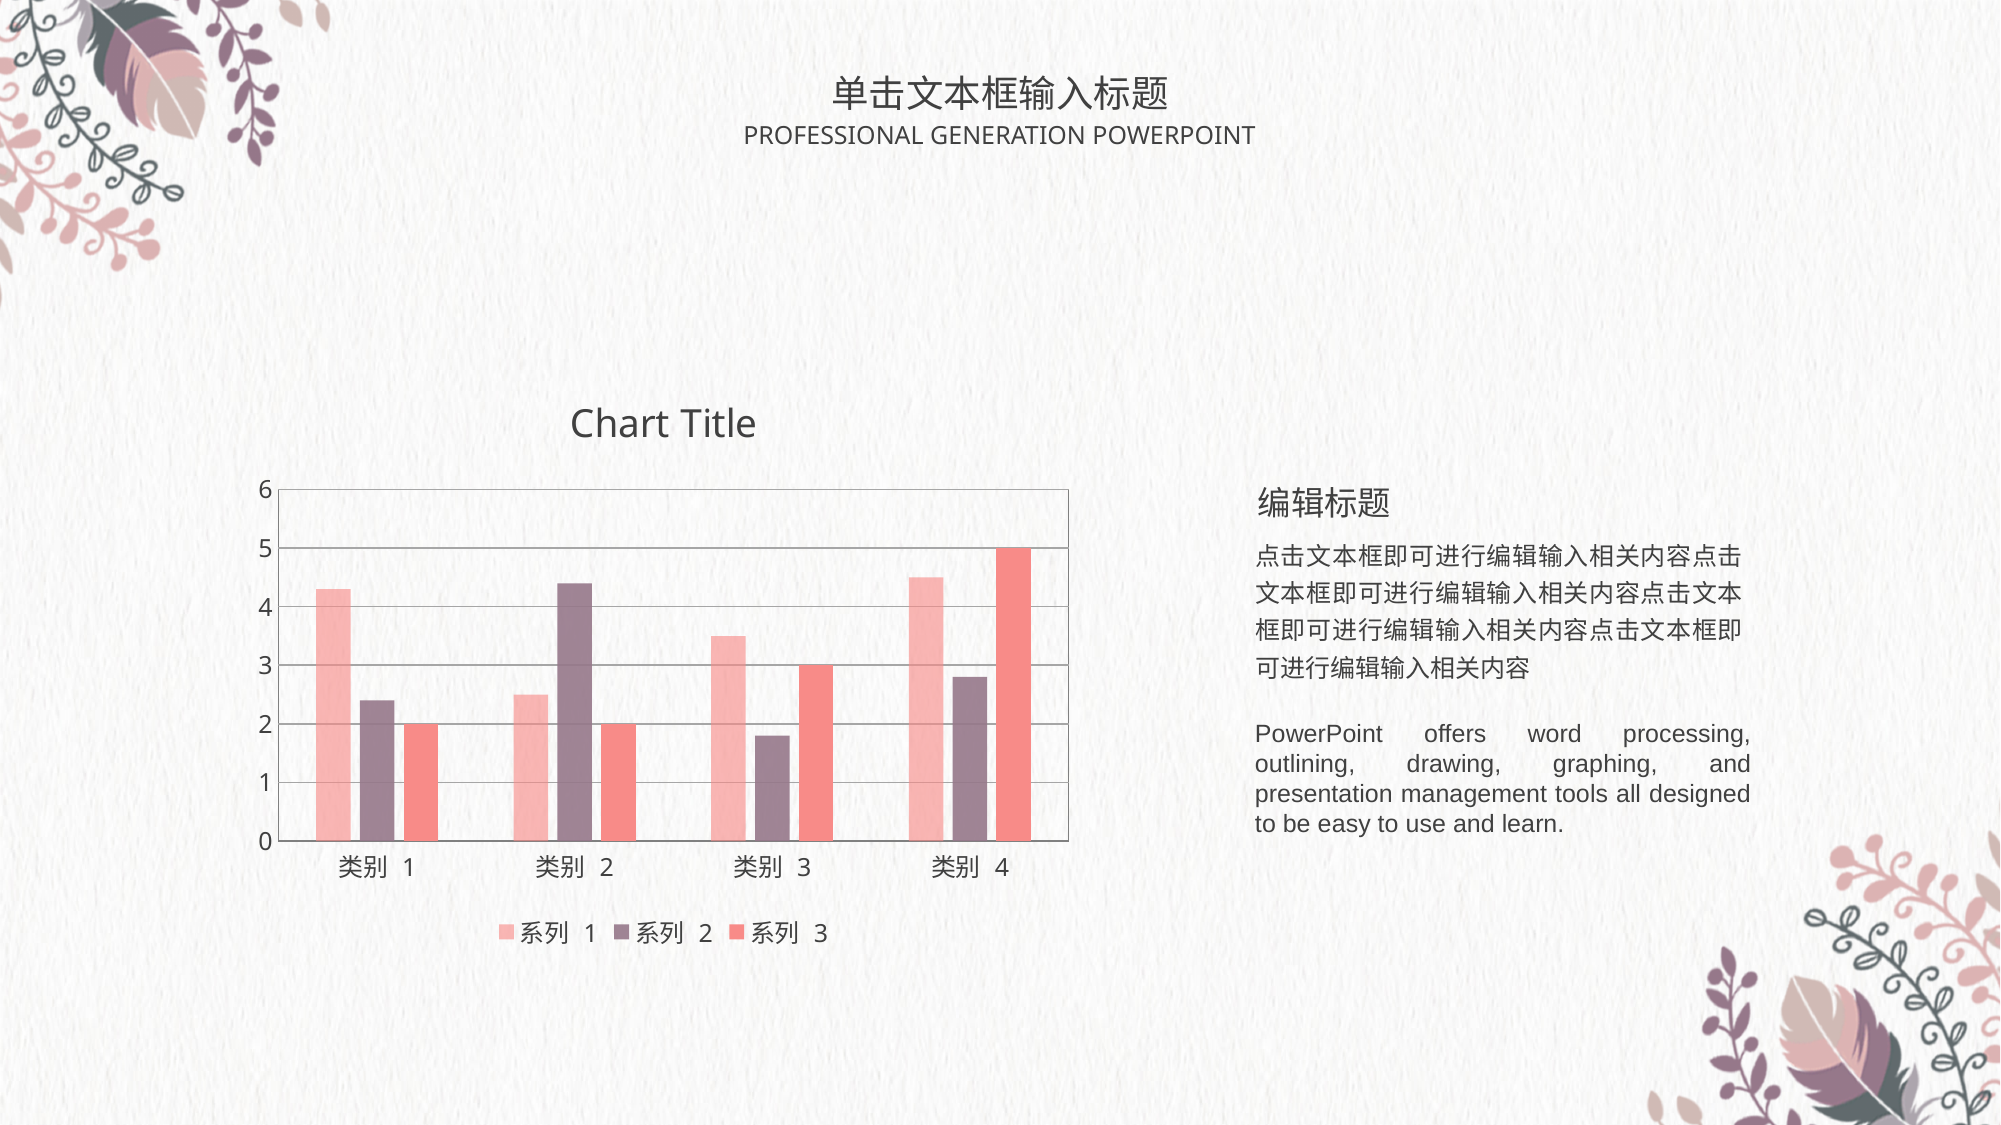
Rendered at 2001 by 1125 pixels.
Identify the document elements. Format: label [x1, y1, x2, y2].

text_box [241, 364, 1759, 957]
picture [0, 0, 2000, 1125]
text_box [651, 39, 1349, 158]
